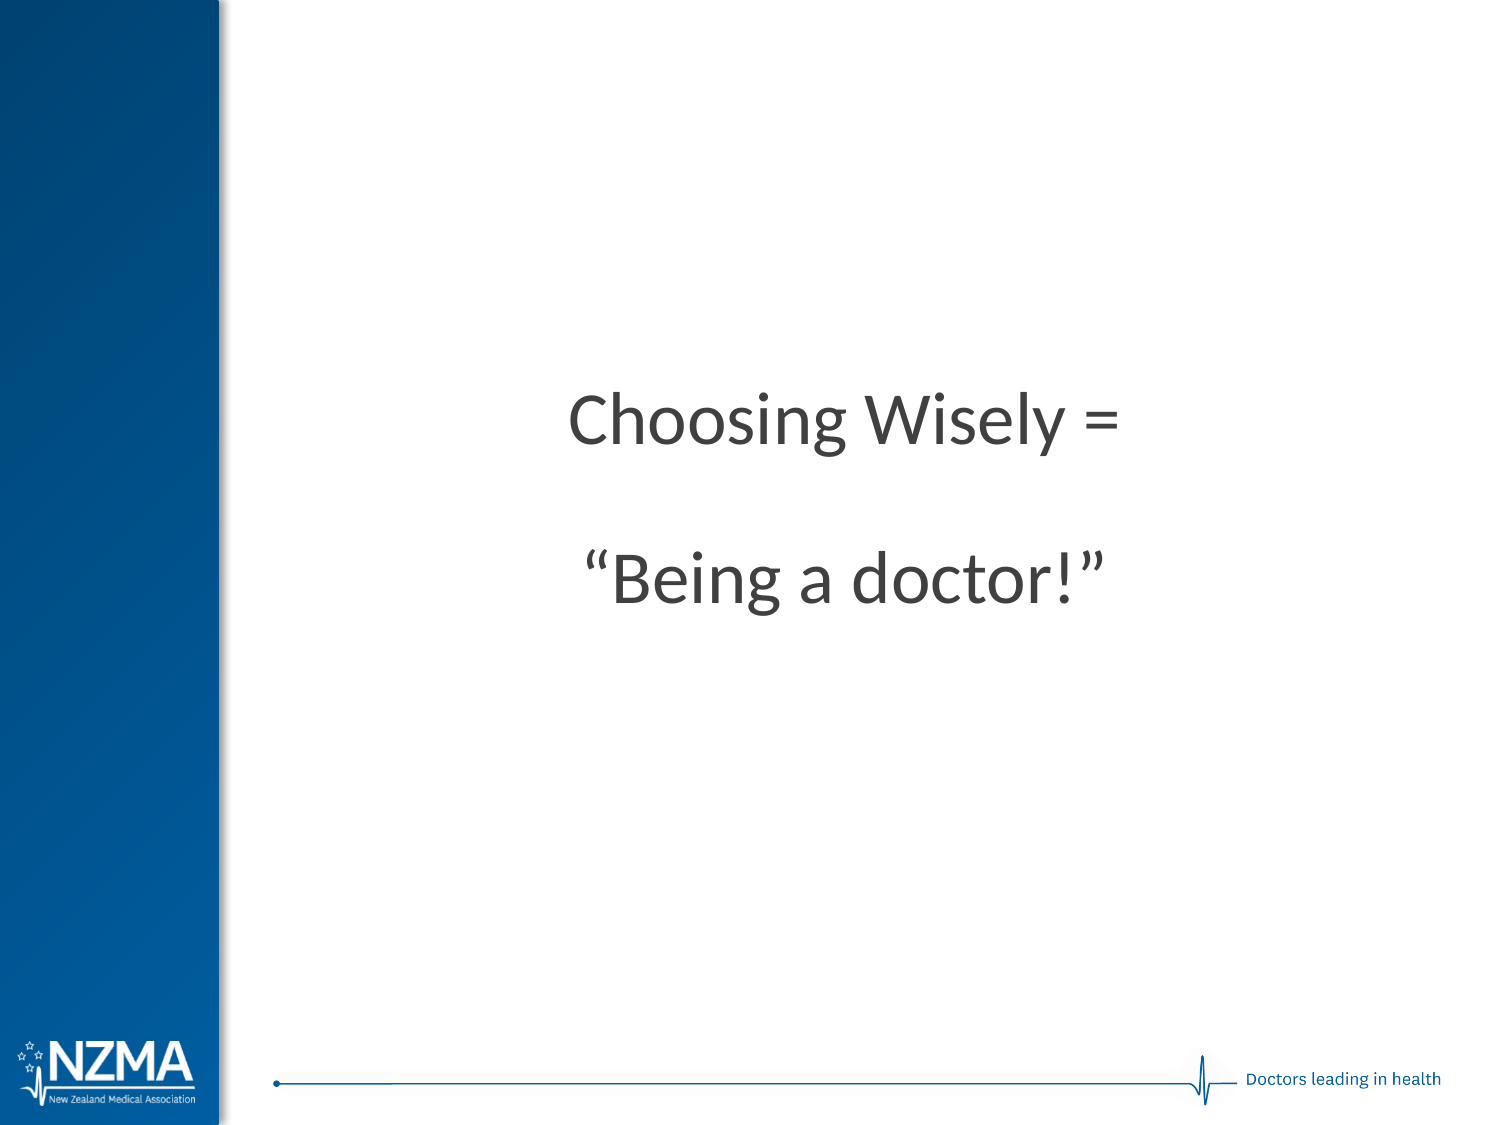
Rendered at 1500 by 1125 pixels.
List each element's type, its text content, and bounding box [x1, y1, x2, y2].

picture [17, 1041, 196, 1107]
text_box Choosing Wisely = “Being a doctor!” [513, 361, 1176, 697]
text_box [0, 0, 220, 1125]
picture [241, 1022, 1448, 1107]
